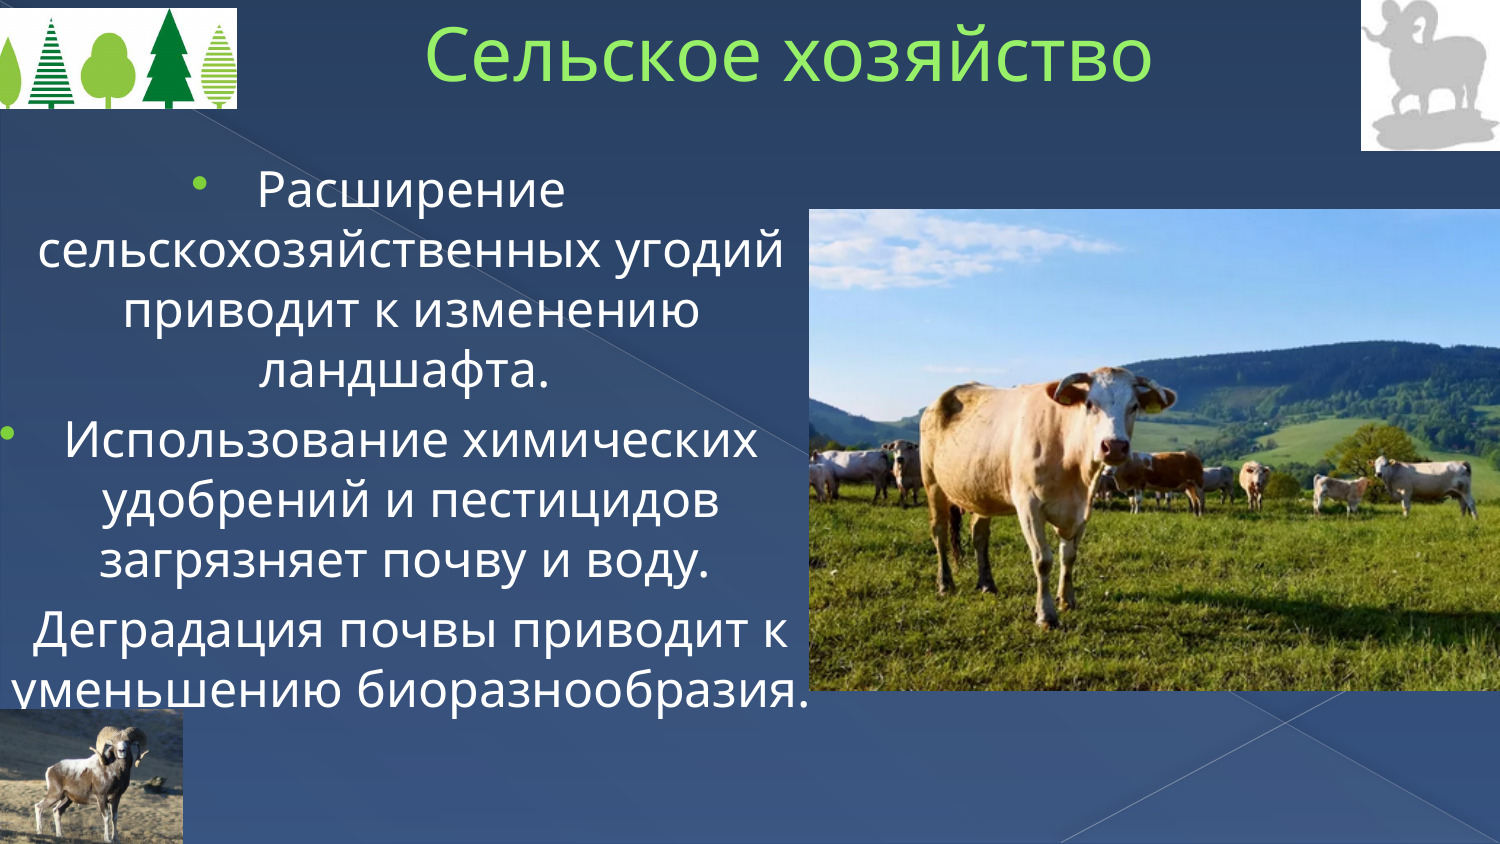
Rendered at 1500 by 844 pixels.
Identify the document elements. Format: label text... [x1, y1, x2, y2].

picture [1361, 0, 1500, 151]
picture [808, 208, 1500, 691]
picture [0, 709, 184, 844]
picture [0, 8, 237, 109]
title Сельское хозяйство [0, 0, 1500, 155]
list Расширение сельскохозяйственных угодий приводит к изменению ландшафта. Использование химических удобрений и пестицидов загрязняет почву и воду. Деградация почвы приводит к уменьшению биоразнообразия. [0, 150, 827, 765]
